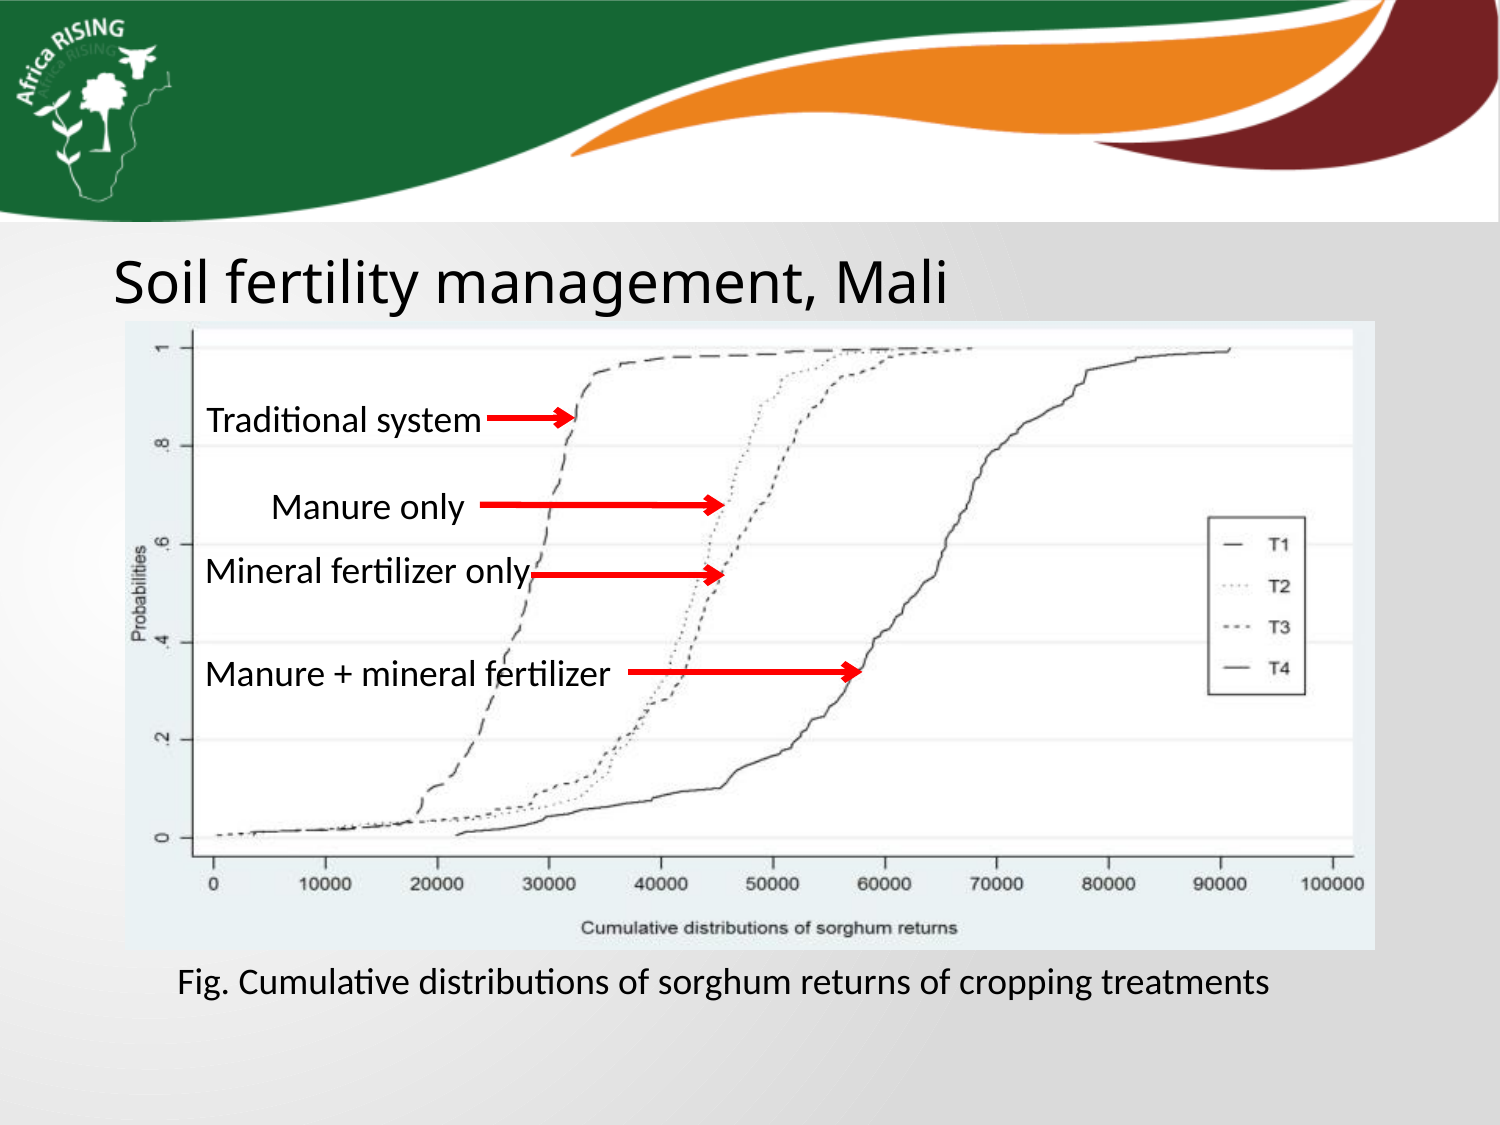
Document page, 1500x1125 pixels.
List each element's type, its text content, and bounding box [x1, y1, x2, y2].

picture [0, 0, 1499, 222]
text_box Fig. Cumulative distributions of sorghum returns of cropping treatments [162, 958, 1375, 1010]
picture [124, 320, 1376, 951]
list Soil fertility management, Mali [80, 237, 1355, 325]
